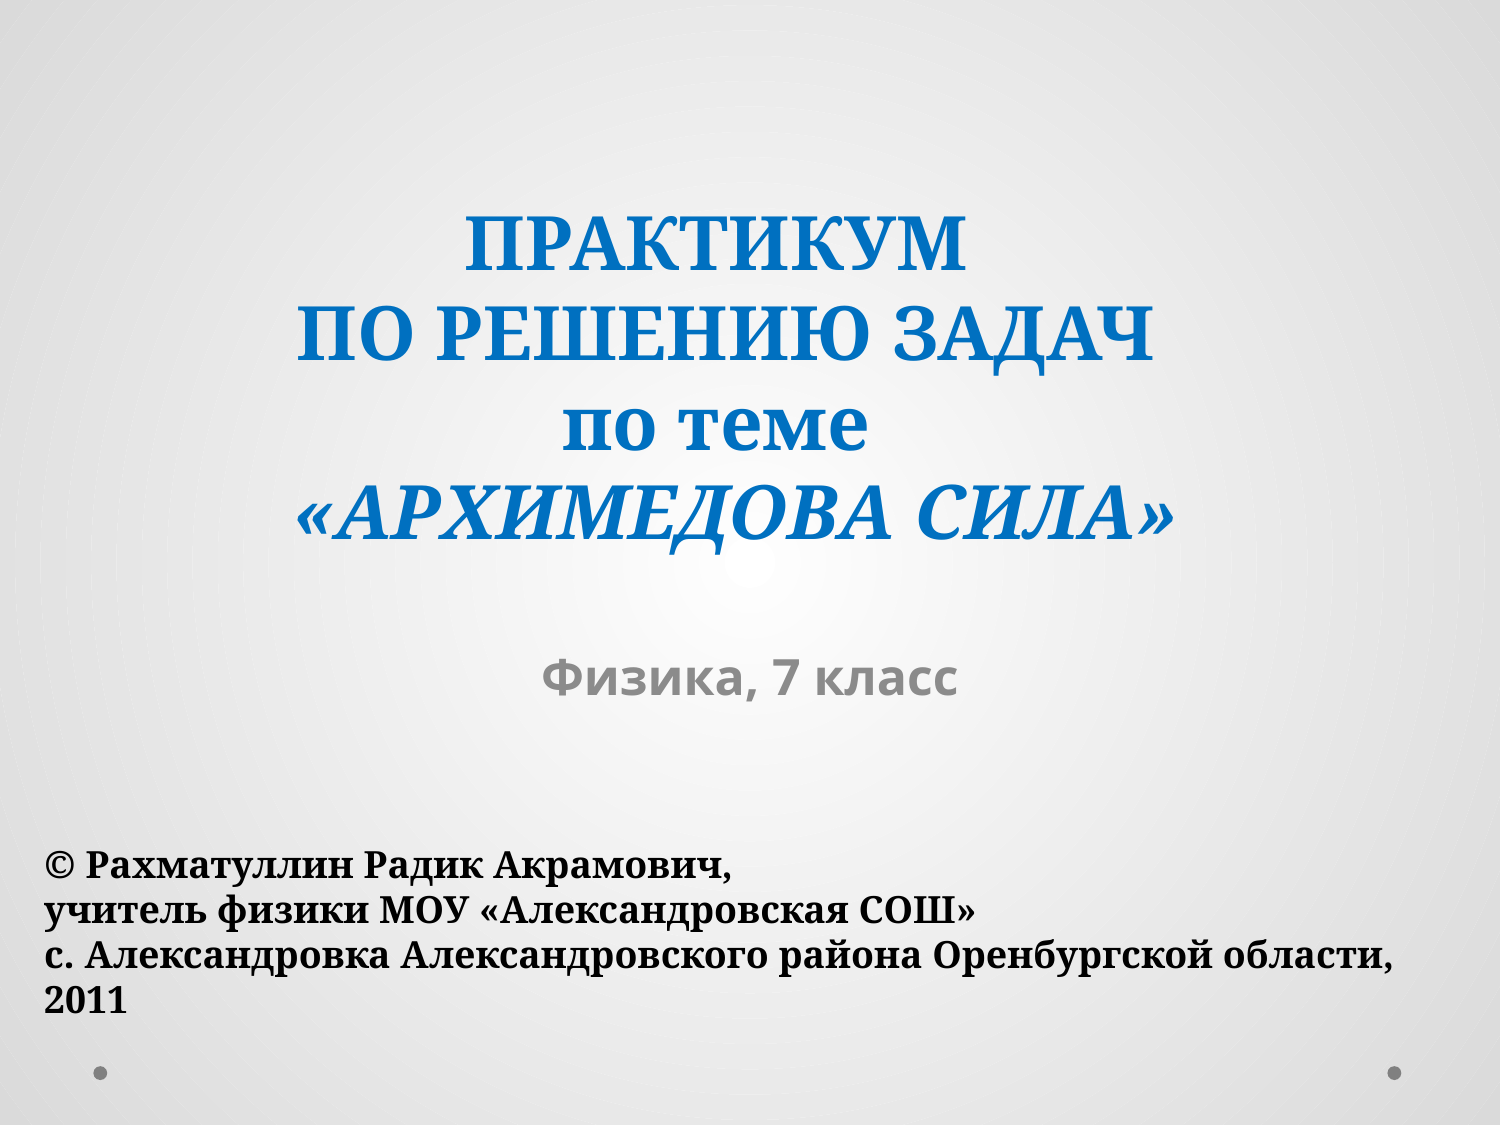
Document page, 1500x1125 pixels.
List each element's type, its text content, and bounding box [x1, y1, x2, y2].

subtitle Физика, 7 класс [225, 637, 1275, 728]
title ПРАКТИКУМ ПО РЕШЕНИЮ ЗАДАЧ по теме «АРХИМЕДОВА СИЛА» [88, 113, 1364, 563]
text_box © Рахматуллин Радик Акрамович, учитель физики МОУ «Александровская СОШ» с. Александровка Александровского района Оренбургской области, 2011 [29, 834, 1483, 1029]
